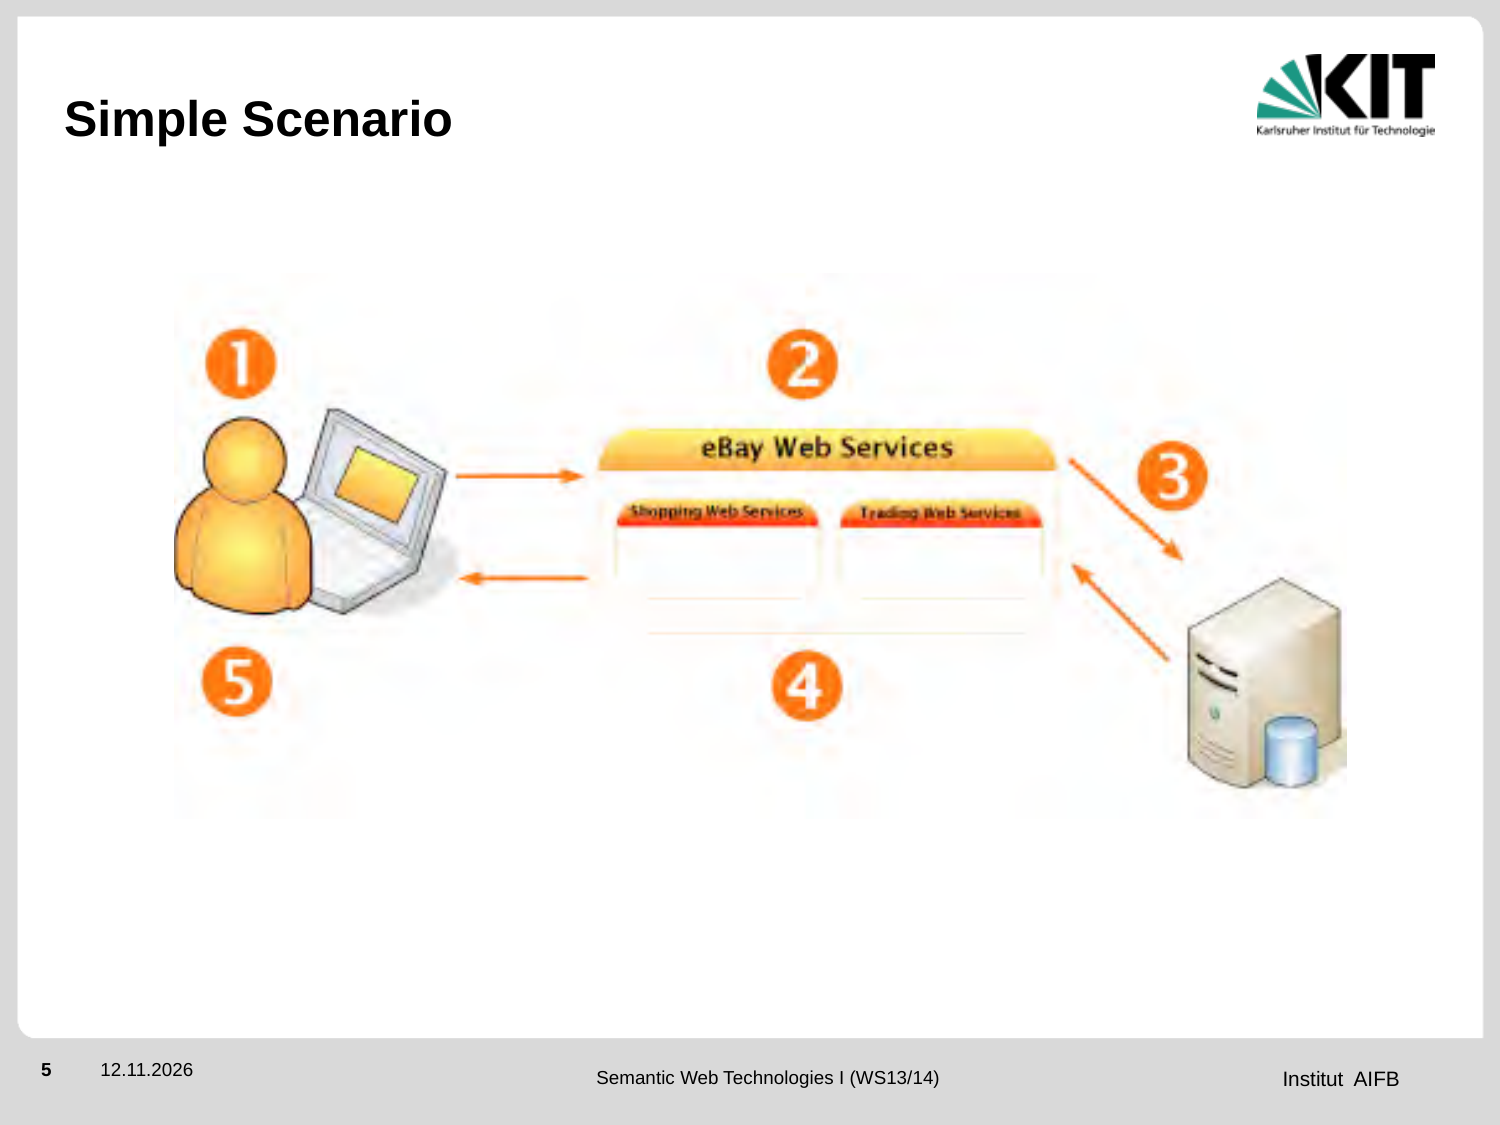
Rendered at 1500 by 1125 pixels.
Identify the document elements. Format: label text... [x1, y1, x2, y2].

picture [0, 0, 1500, 1125]
title Simple Scenario [64, 54, 1198, 147]
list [174, 262, 1347, 830]
